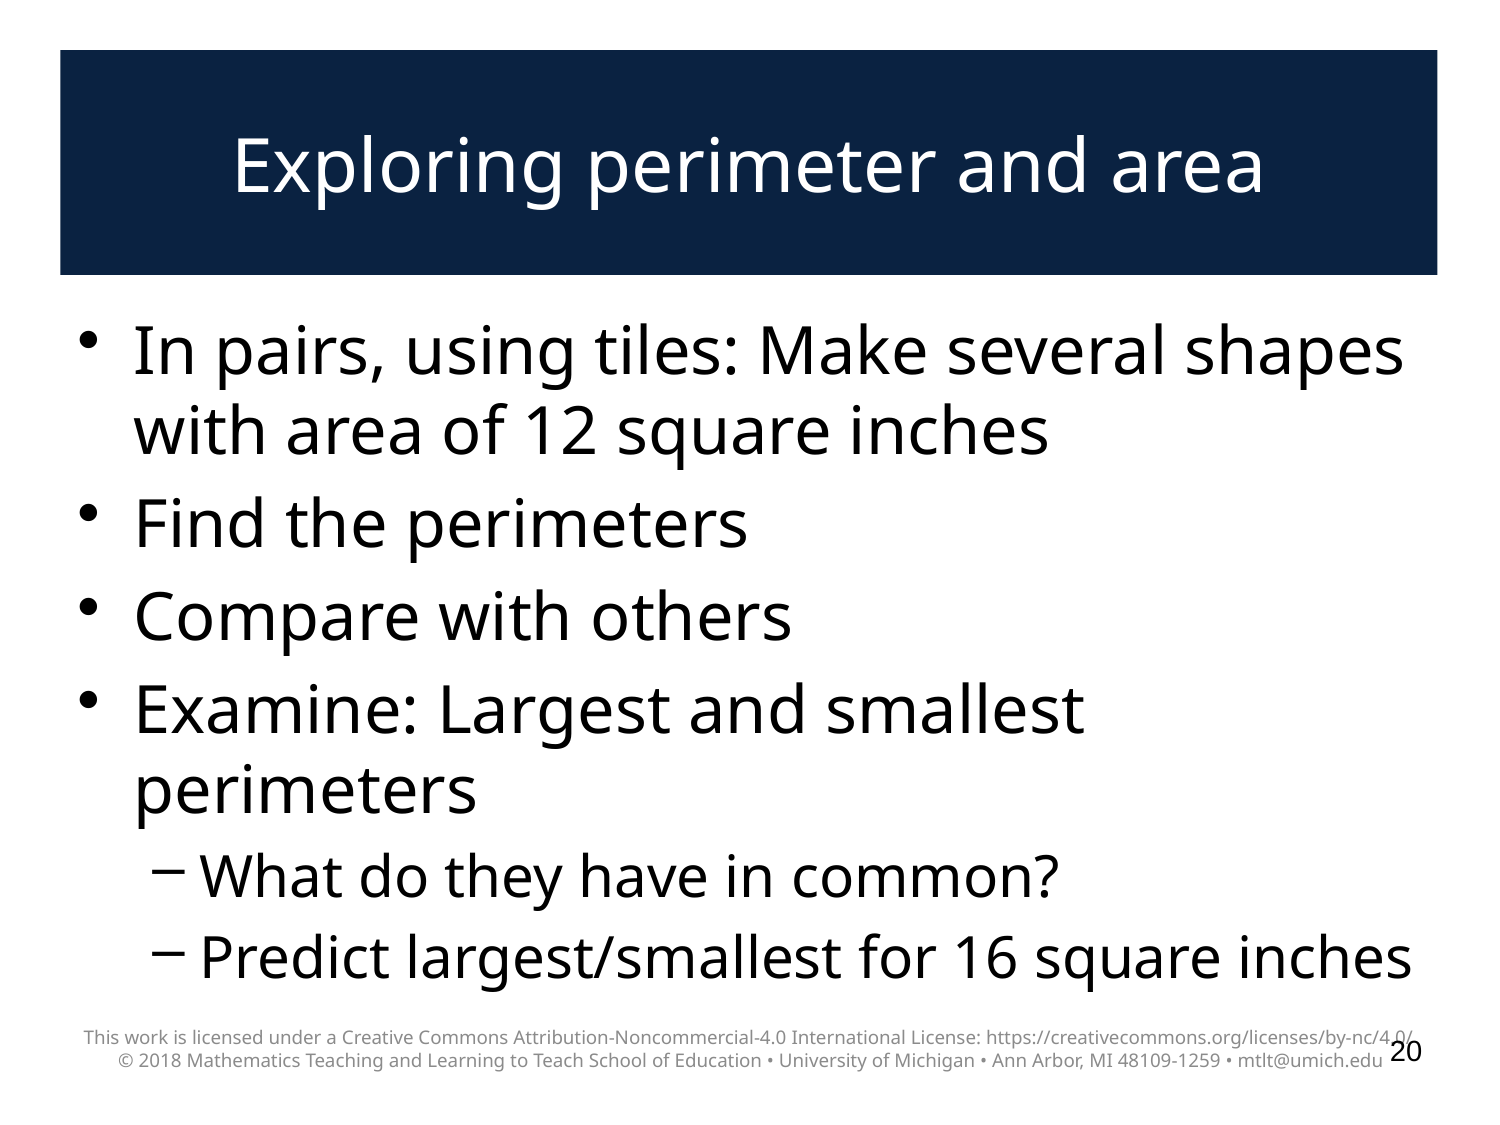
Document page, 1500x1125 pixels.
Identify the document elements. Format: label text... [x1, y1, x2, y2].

slide_number 20 [1337, 1024, 1438, 1088]
list In pairs, using tiles: Make several shapes with area of 12 square inches Find the perimeters Compare with others Examine: Largest and smallest perimeters What do they have in common? Predict largest/smallest for 16 square inches [62, 299, 1438, 1005]
title Exploring perimeter and area [60, 50, 1438, 275]
footer This work is licensed under a Creative Commons Attribution-Noncommercial-4.0 International License: https://creativecommons.org/licenses/by-nc/4.0/ © 2018 Mathematics Teaching and Learning to Teach School of Education • University of Michigan • Ann Arbor, MI 48109-1259 • mtlt@umich.edu [62, 1009, 1438, 1088]
